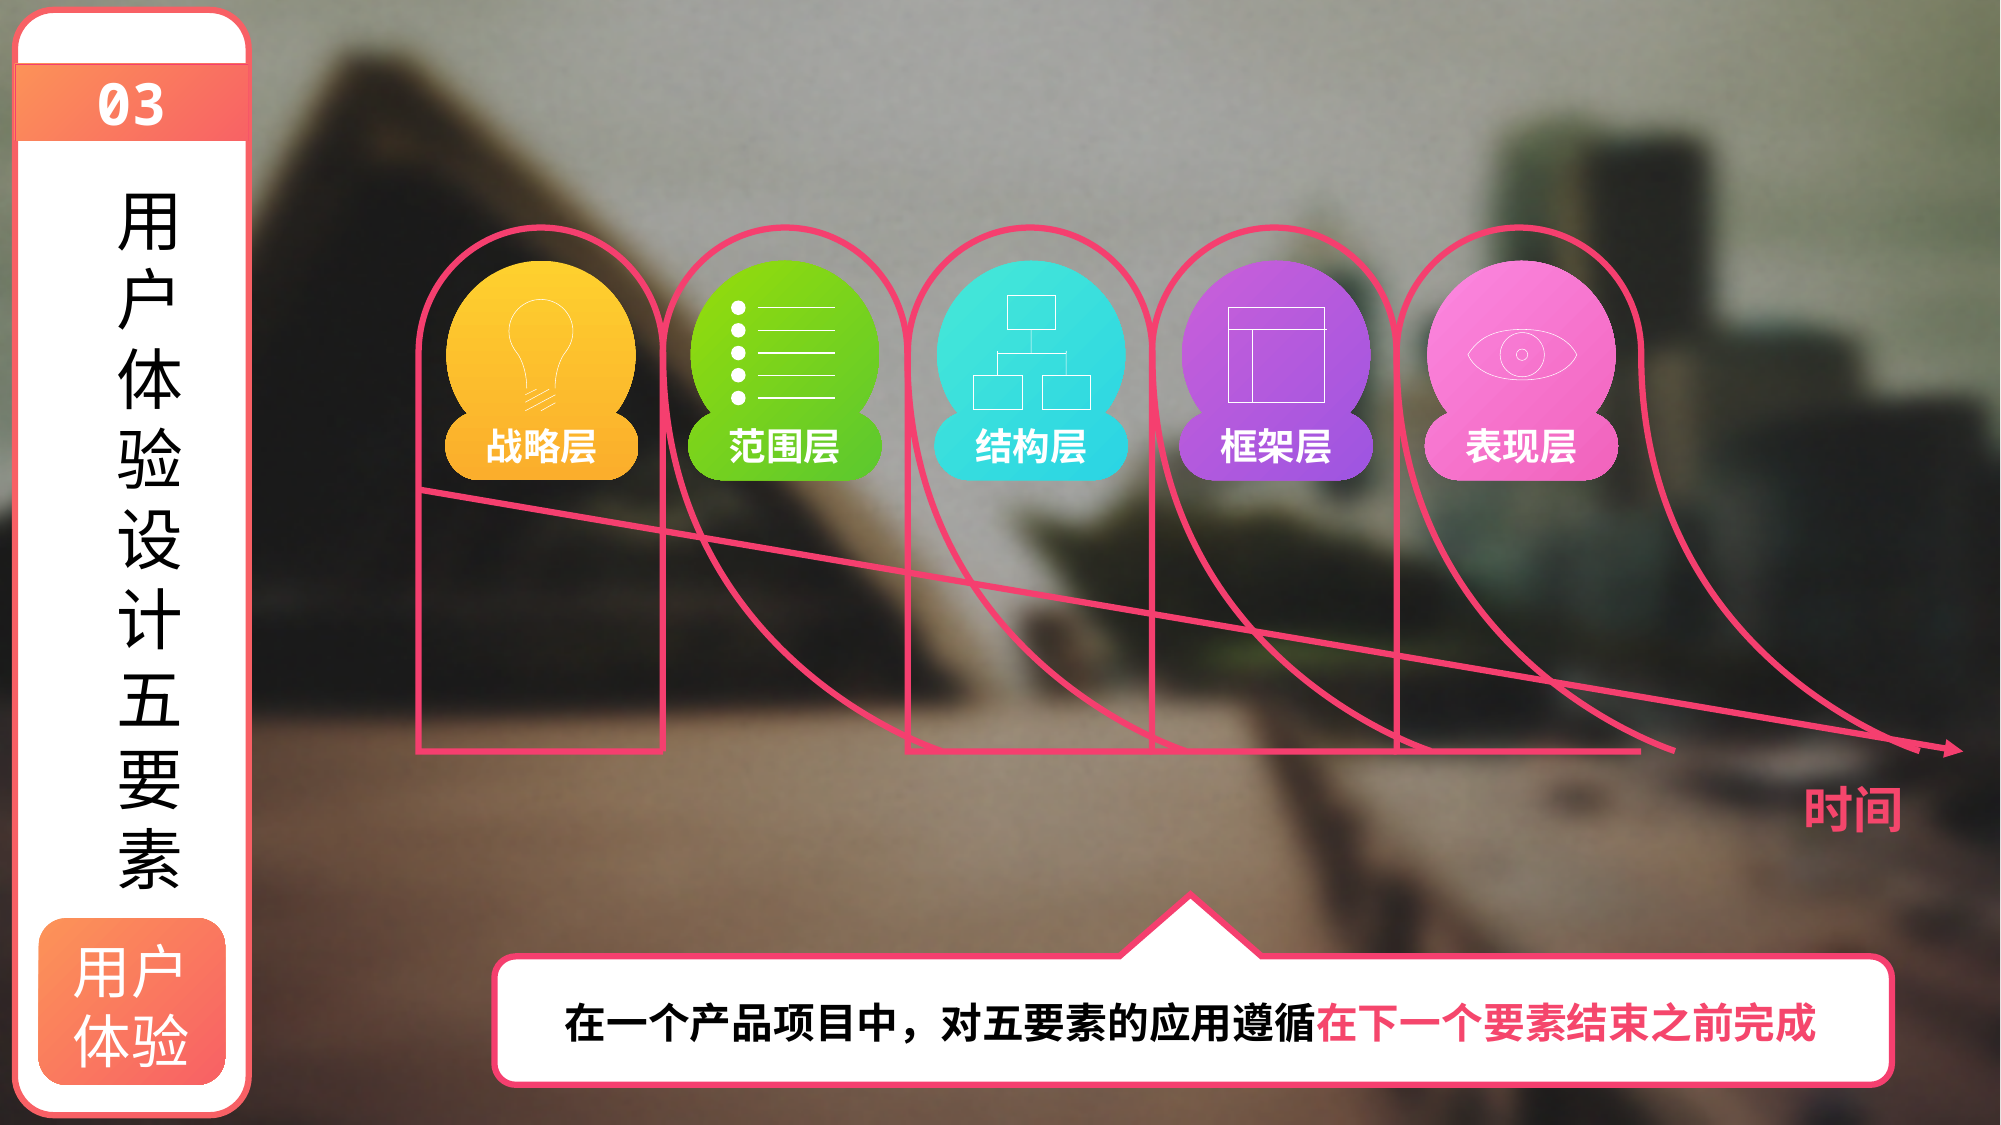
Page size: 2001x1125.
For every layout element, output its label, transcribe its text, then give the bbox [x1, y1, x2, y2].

text_box 框架层 [1178, 410, 1374, 482]
text_box 03 [14, 63, 249, 142]
text_box 表现层 [1423, 410, 1620, 482]
text_box [417, 226, 664, 753]
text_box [494, 894, 1892, 1085]
text_box 用户体验设计五要素 [101, 170, 161, 906]
text_box [445, 259, 637, 413]
text_box 用户体验 [38, 928, 224, 1083]
text_box [1395, 226, 1921, 751]
text_box [43, 917, 220, 928]
text_box 结构层 [933, 410, 1129, 482]
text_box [1228, 307, 1327, 403]
text_box 战略层 [444, 410, 640, 482]
text_box [906, 226, 1152, 751]
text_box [734, 303, 836, 403]
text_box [973, 295, 1091, 410]
text_box 时间 [1784, 771, 1923, 847]
text_box [1150, 226, 1397, 751]
text_box 范围层 [687, 410, 883, 482]
text_box [661, 226, 908, 751]
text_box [508, 299, 573, 411]
text_box [13, 8, 250, 1117]
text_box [1467, 329, 1577, 380]
